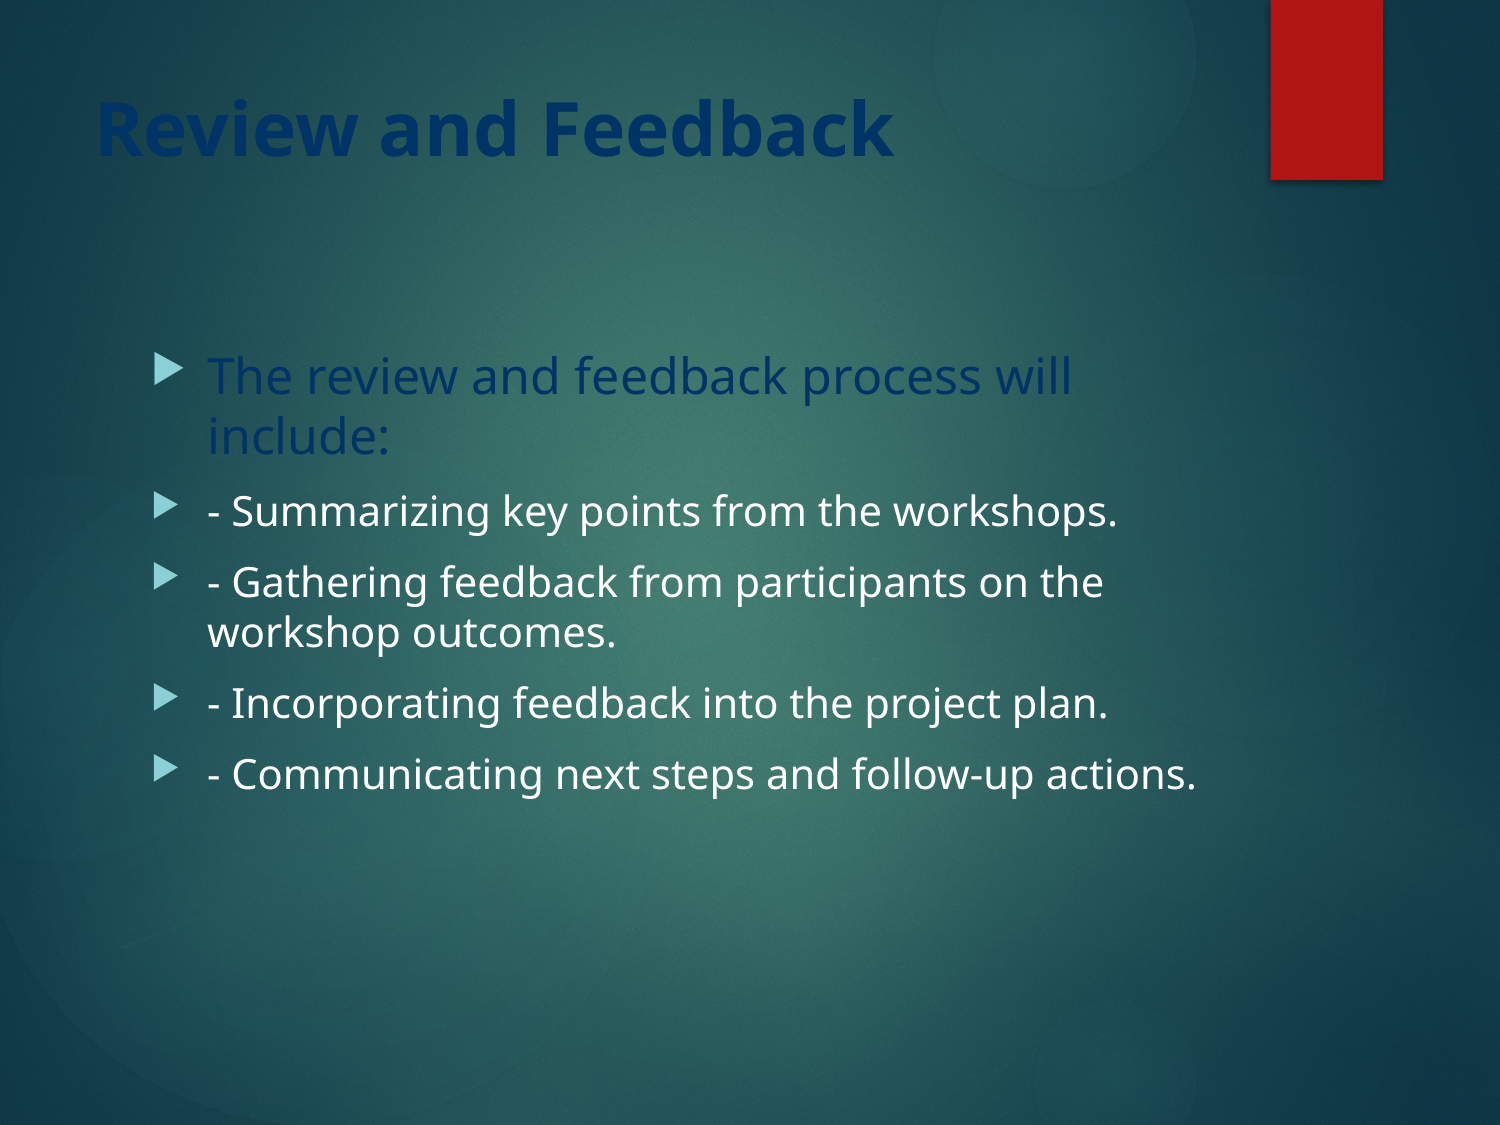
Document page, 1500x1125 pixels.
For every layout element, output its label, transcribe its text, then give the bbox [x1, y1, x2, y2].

title Review and Feedback [79, 74, 1237, 304]
list The review and feedback process will include: - Summarizing key points from the workshops. - Gathering feedback from participants on the workshop outcomes. - Incorporating feedback into the project plan. - Communicating next steps and follow-up actions. [135, 336, 1237, 1025]
